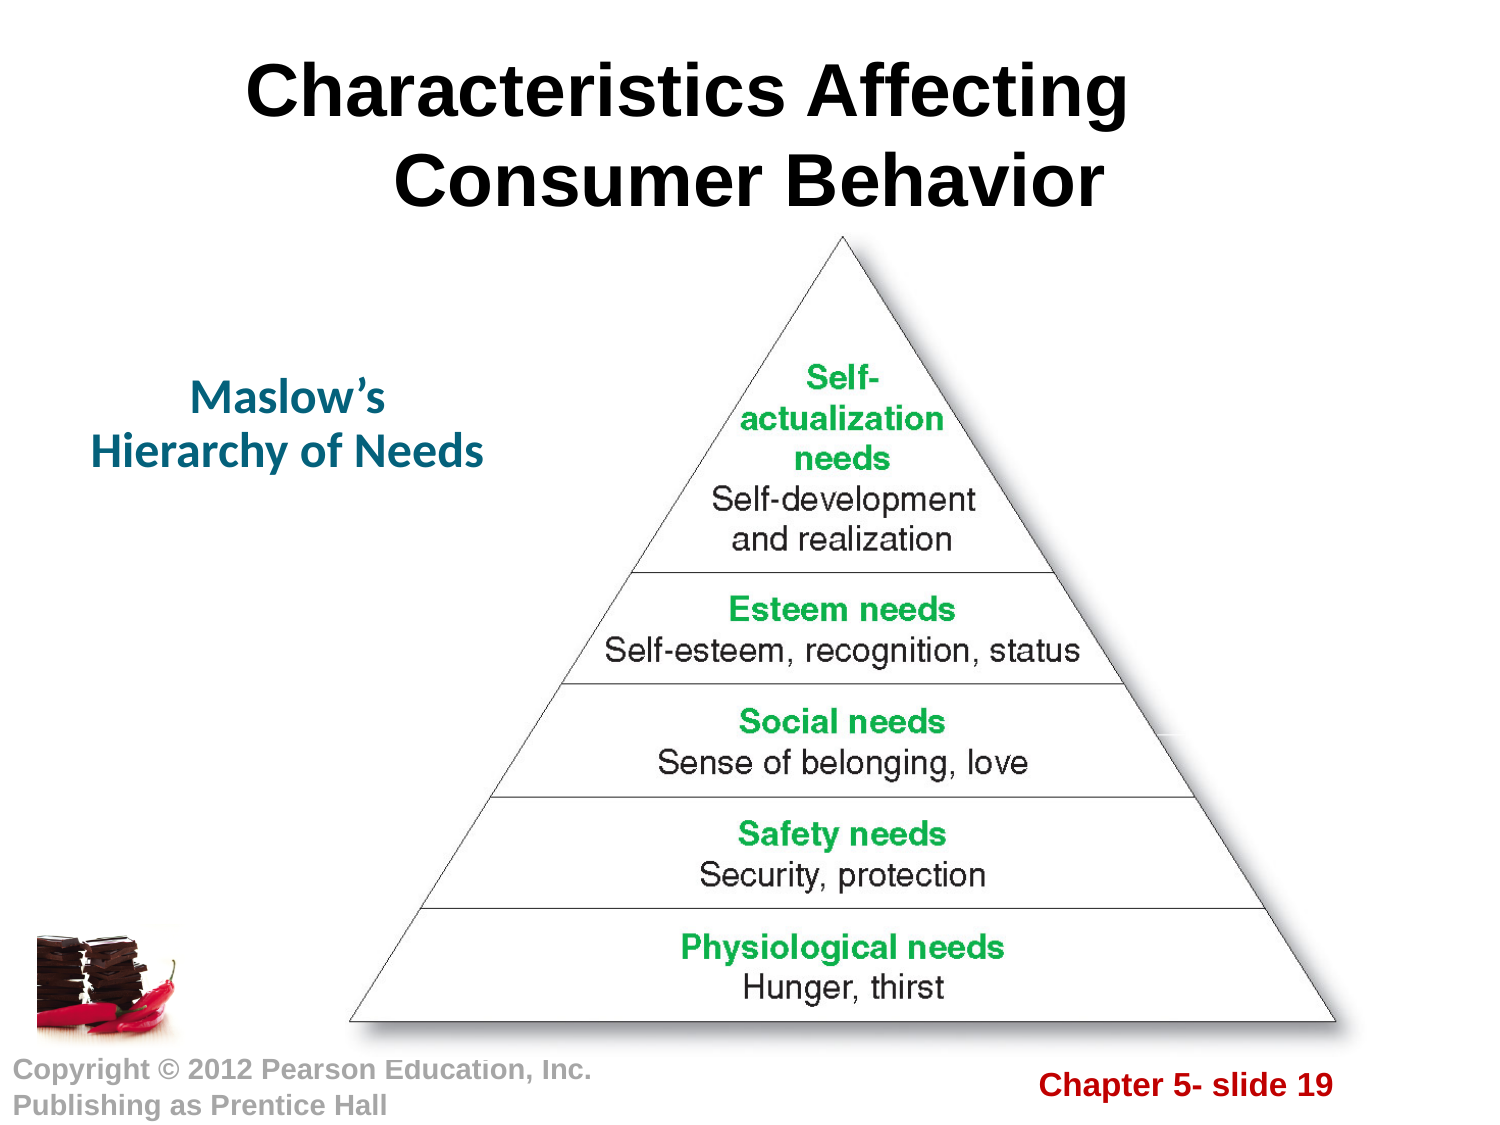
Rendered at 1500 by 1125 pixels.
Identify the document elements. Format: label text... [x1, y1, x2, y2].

title Characteristics Affecting Consumer Behavior [112, 37, 1388, 226]
picture [337, 224, 1374, 1060]
picture [37, 924, 188, 1050]
list Maslow’s Hierarchy of Needs [0, 362, 332, 488]
